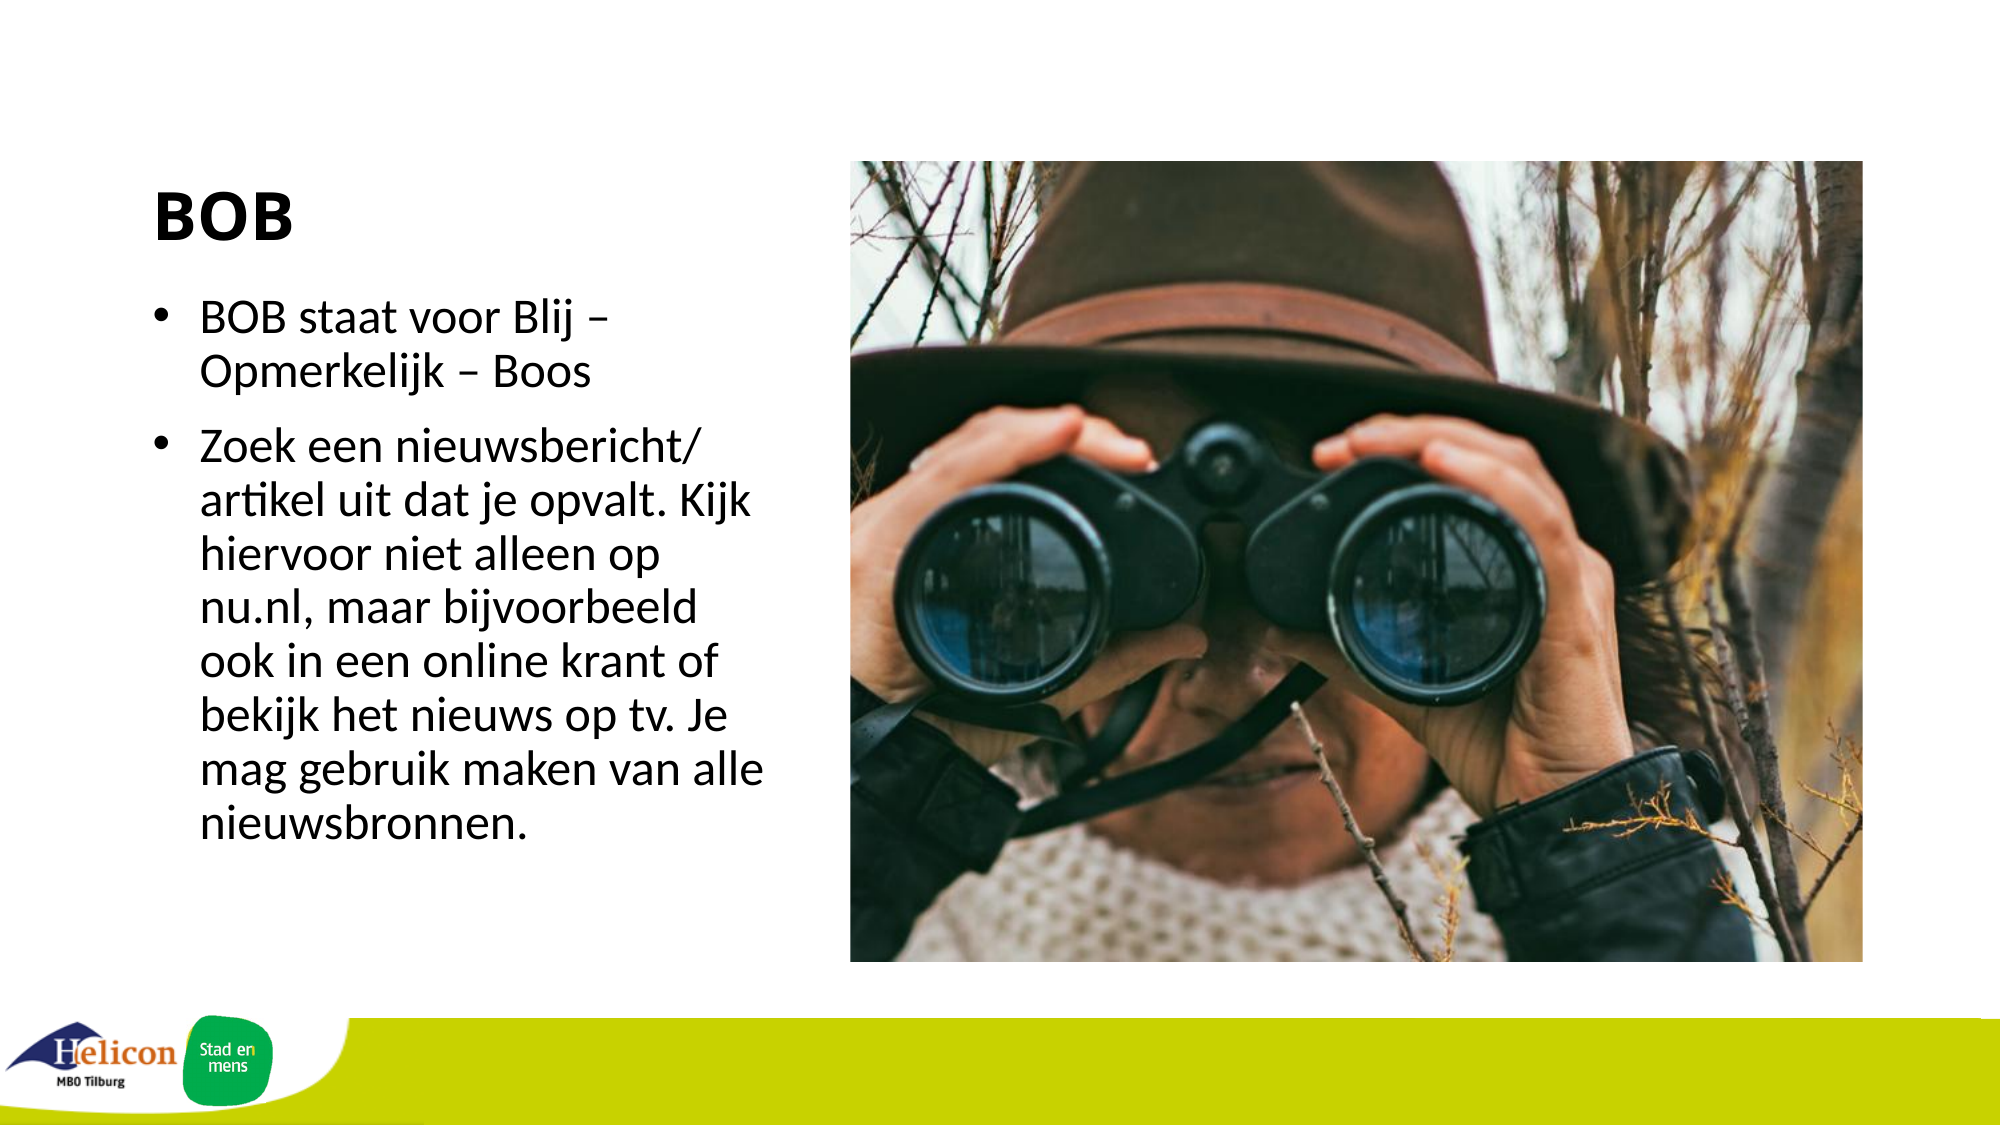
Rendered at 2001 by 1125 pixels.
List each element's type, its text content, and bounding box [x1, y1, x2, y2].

picture [850, 161, 1863, 962]
list BOB staat voor Blij – Opmerkelijk – Boos Zoek een nieuwsbericht/ artikel uit dat je opvalt. Kijk hiervoor niet alleen op nu.nl, maar bijvoorbeeld ook in een online krant of bekijk het nieuws op tv. Je mag gebruik maken van alle nieuwsbronnen. [137, 282, 784, 909]
picture [0, 1013, 424, 1125]
title BOB [137, 0, 784, 263]
